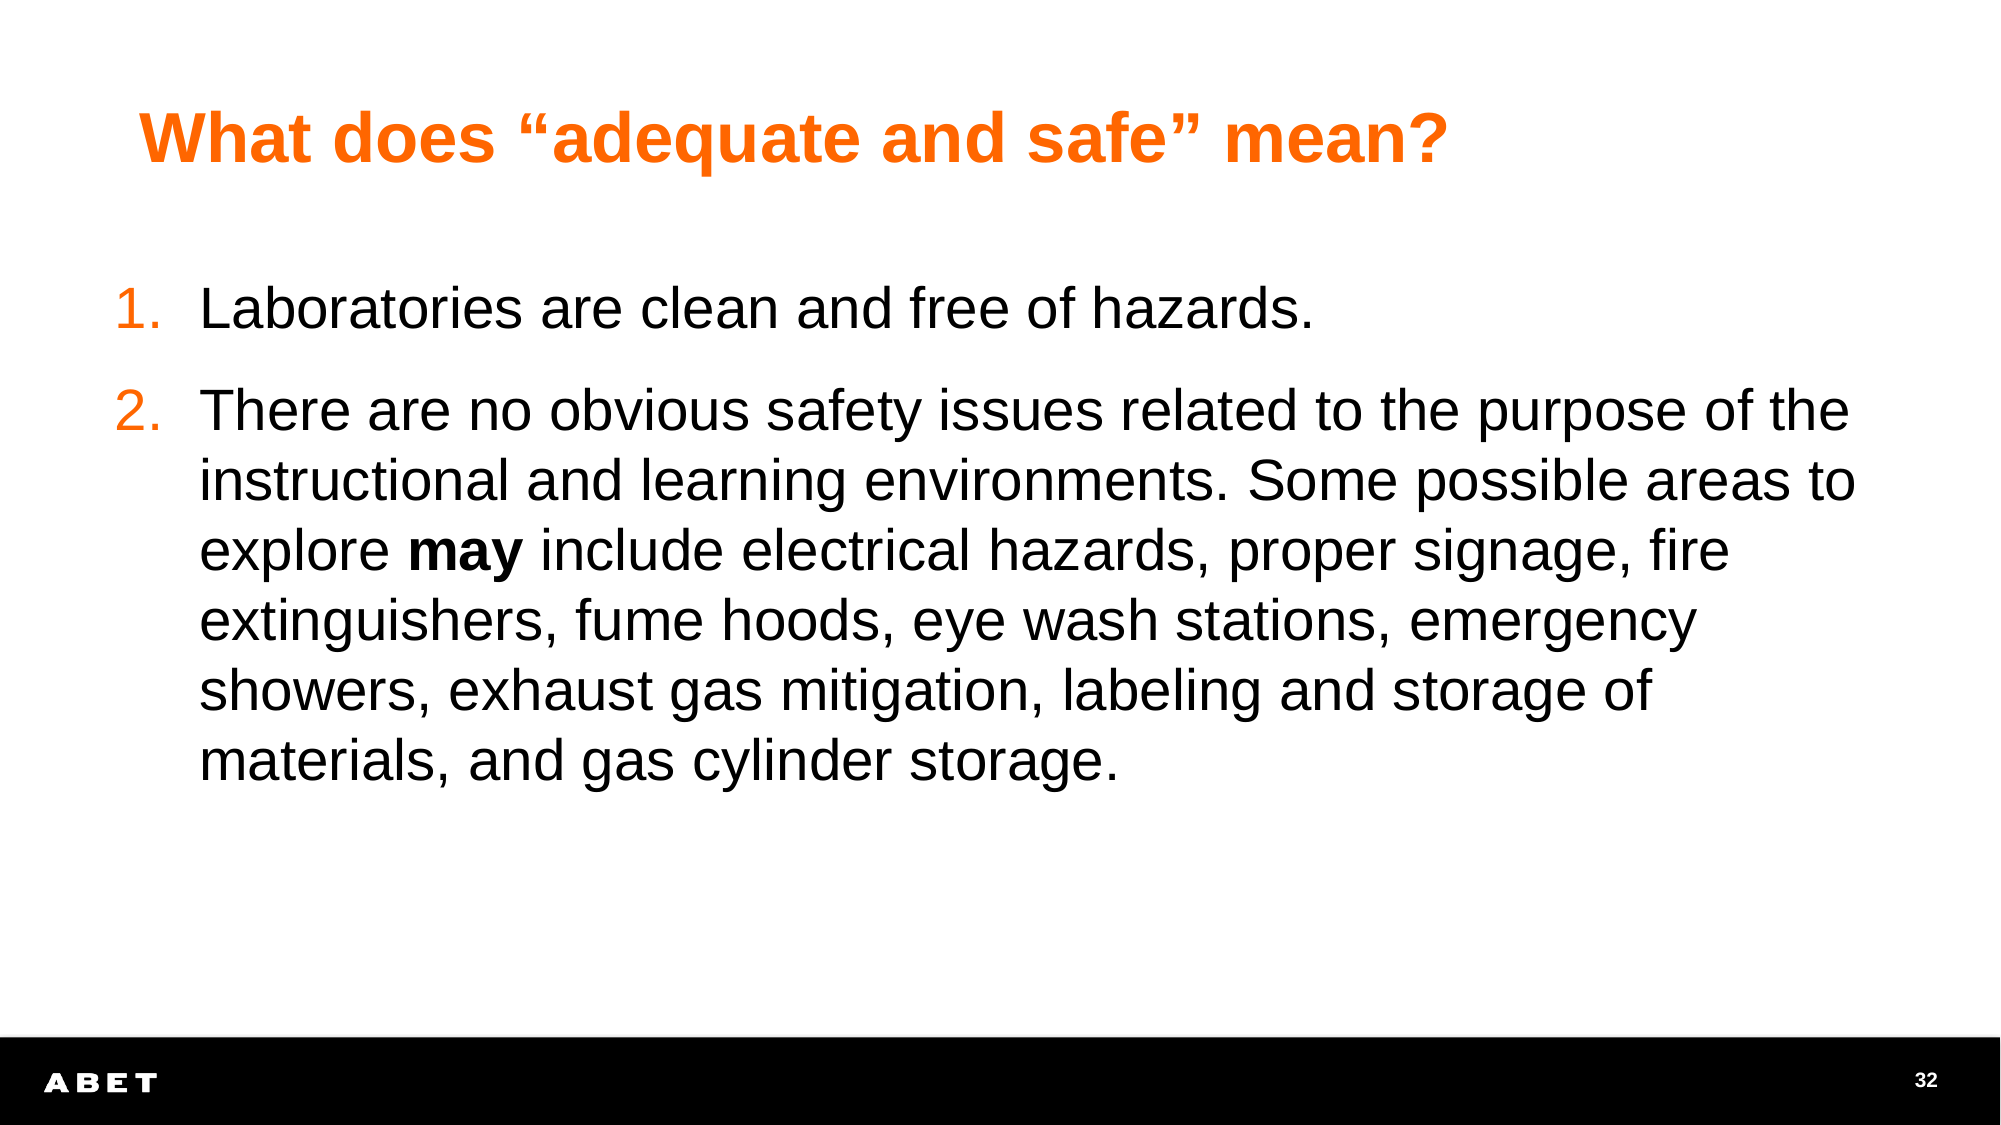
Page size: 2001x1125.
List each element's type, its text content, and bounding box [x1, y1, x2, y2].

list Laboratories are clean and free of hazards. There are no obvious safety issues related to the purpose of the instructional and learning environments. Some possible areas to explore may include electrical hazards, proper signage, fire extinguishers, fume hoods, eye wash stations, emergency showers, exhaust gas mitigation, labeling and storage of materials, and gas cylinder storage. [99, 262, 1900, 975]
picture [16, 1052, 184, 1113]
title What does “adequate and safe” mean? [125, 84, 1532, 216]
